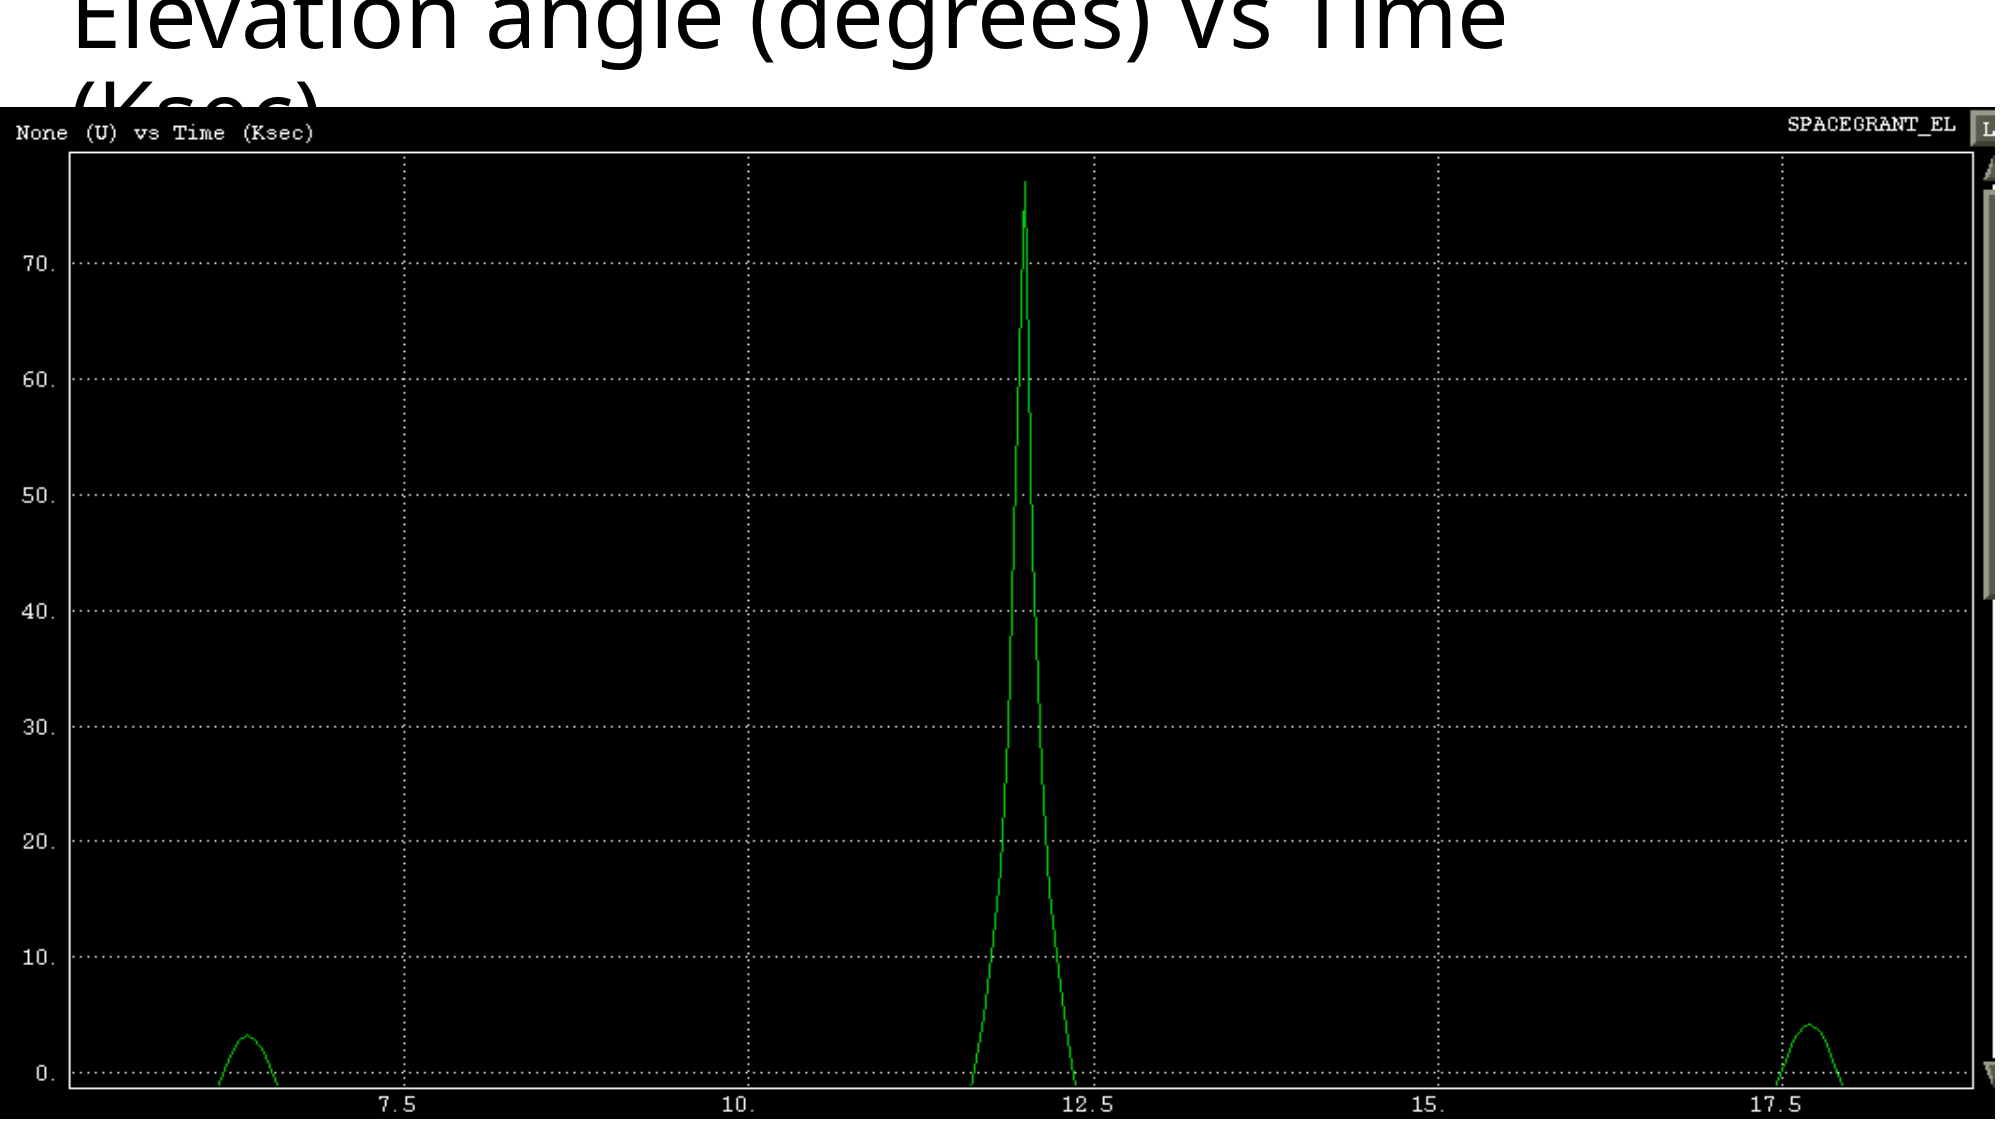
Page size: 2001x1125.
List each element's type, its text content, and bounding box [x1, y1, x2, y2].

picture [0, 107, 1995, 1119]
title Elevation angle (degrees) Vs Time (Ksec) [55, 0, 1781, 107]
